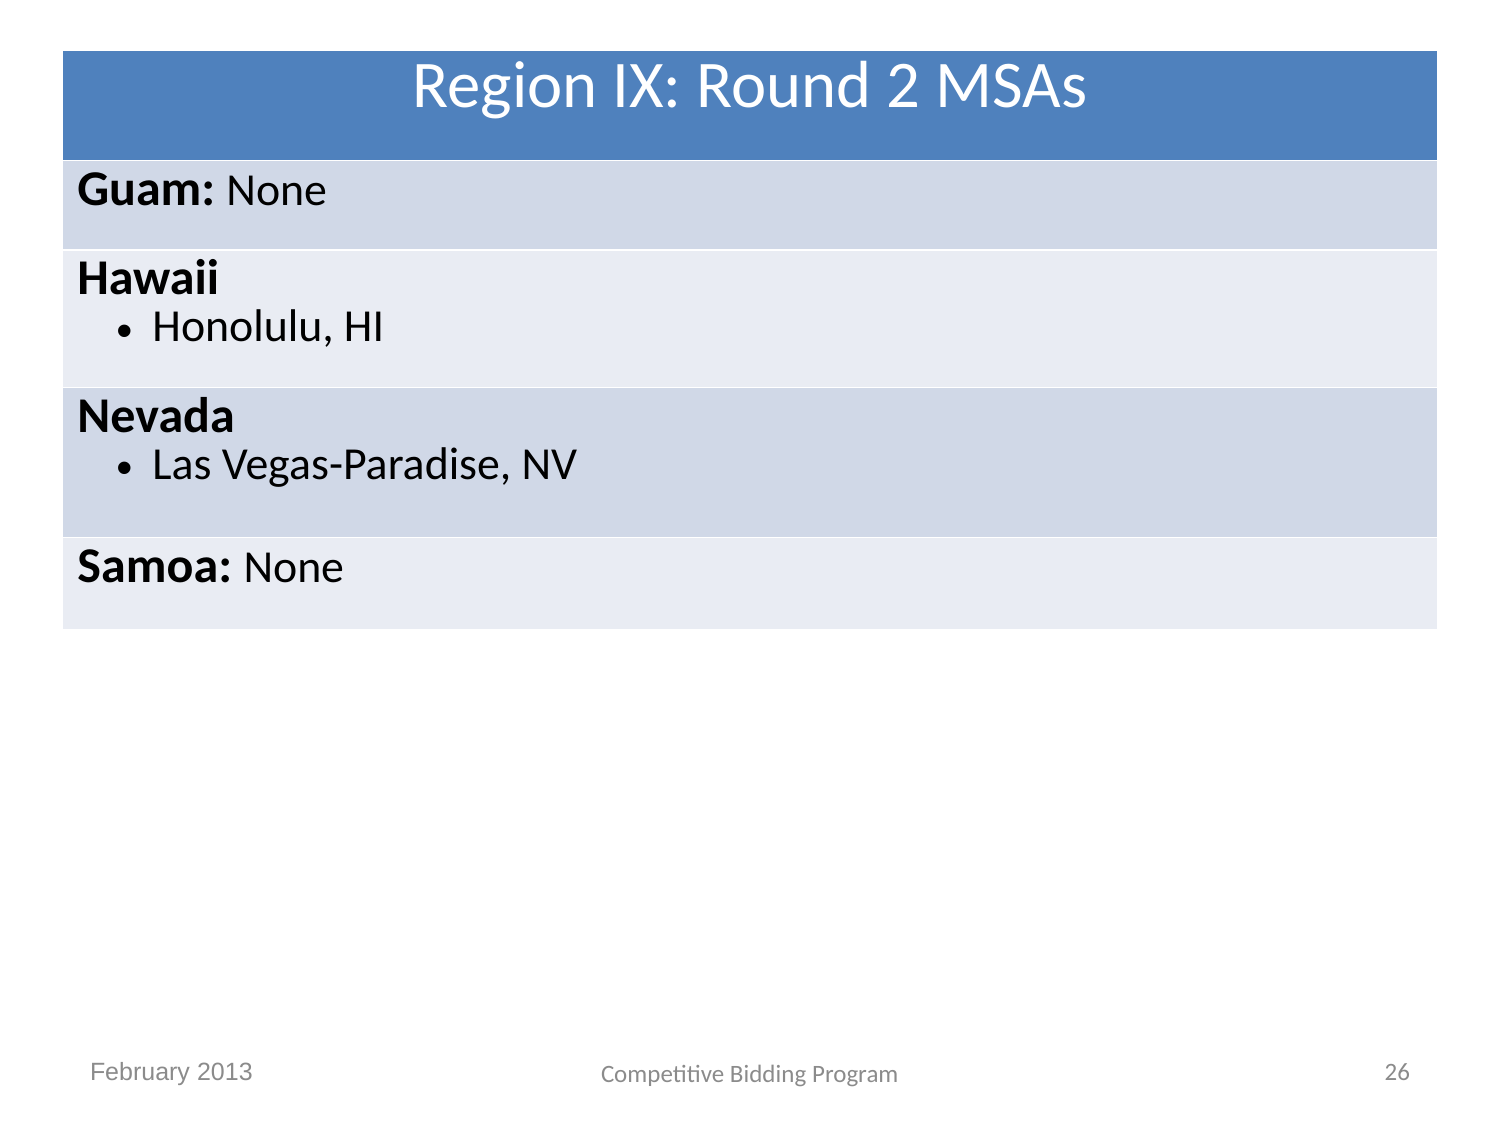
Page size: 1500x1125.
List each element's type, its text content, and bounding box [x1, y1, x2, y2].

slide_number 26 [1074, 1040, 1425, 1100]
table_cell Hawaii Honolulu, HI [63, 251, 1437, 387]
table_cell Guam: None [63, 161, 1437, 249]
table_cell Samoa: None [63, 538, 1437, 629]
table_cell Nevada Las Vegas-Paradise, NV [63, 388, 1437, 537]
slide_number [75, 1040, 425, 1100]
table_header Region IX: Round 2 MSAs [63, 51, 1437, 160]
footer Competitive Bidding Program [512, 1042, 988, 1103]
